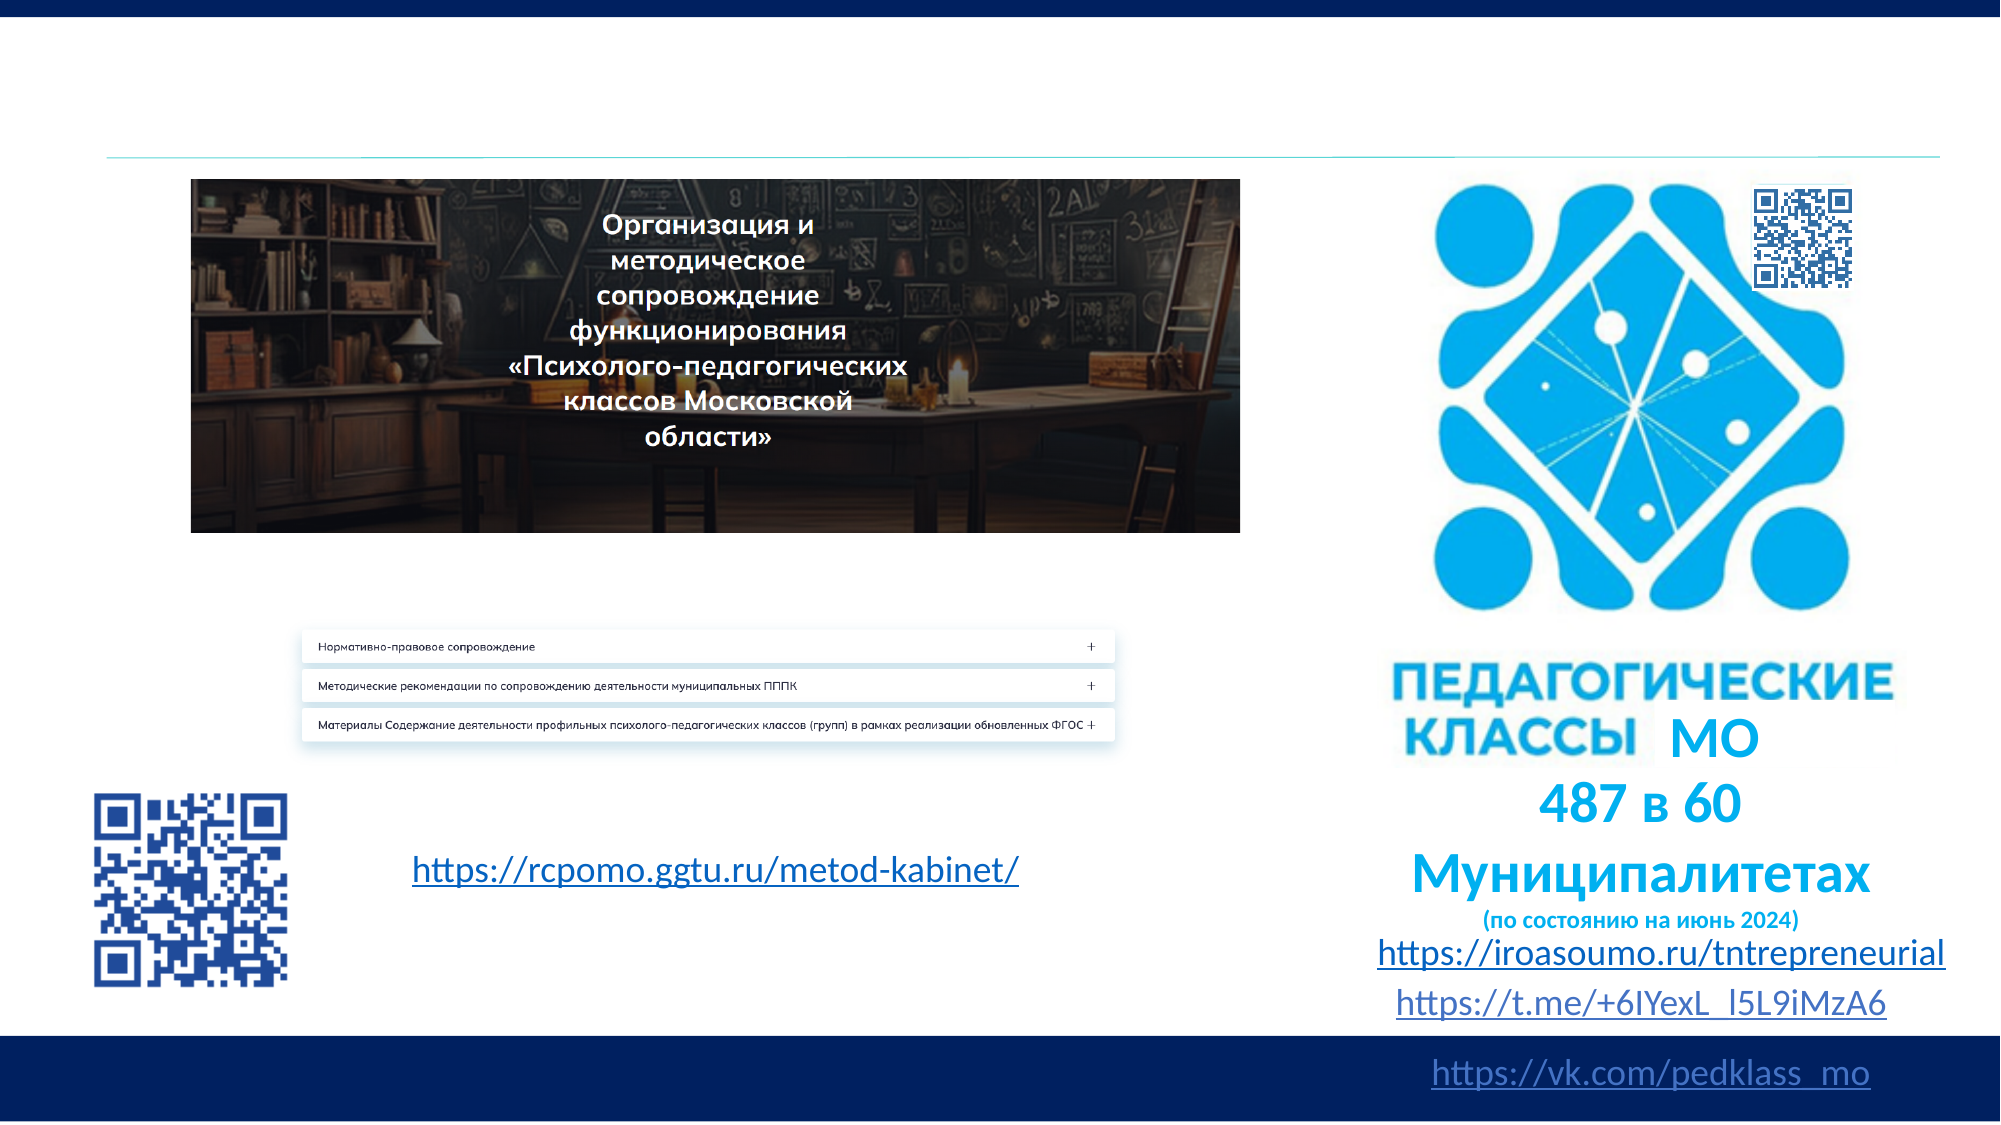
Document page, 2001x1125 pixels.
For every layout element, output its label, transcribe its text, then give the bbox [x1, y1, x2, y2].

text_box https://vk.com/pedklass_mo [1416, 1040, 1907, 1125]
text_box https://rcpomo.ggtu.ru/metod-kabinet/ [397, 837, 1034, 942]
text_box [0, 37, 2000, 214]
text_box https://iroasoumo.ru/tntrepreneurial [1362, 920, 1961, 1026]
picture [92, 179, 1241, 992]
text_box [0, 0, 2000, 18]
text_box 487 в 60 Муниципалитетах (по состоянию на июнь 2024) [1346, 756, 1936, 942]
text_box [1377, 164, 1907, 768]
text_box [0, 1035, 2000, 1122]
text_box https://t.me/+6IYexL_l5L9iMzA6 [1380, 970, 1902, 1031]
